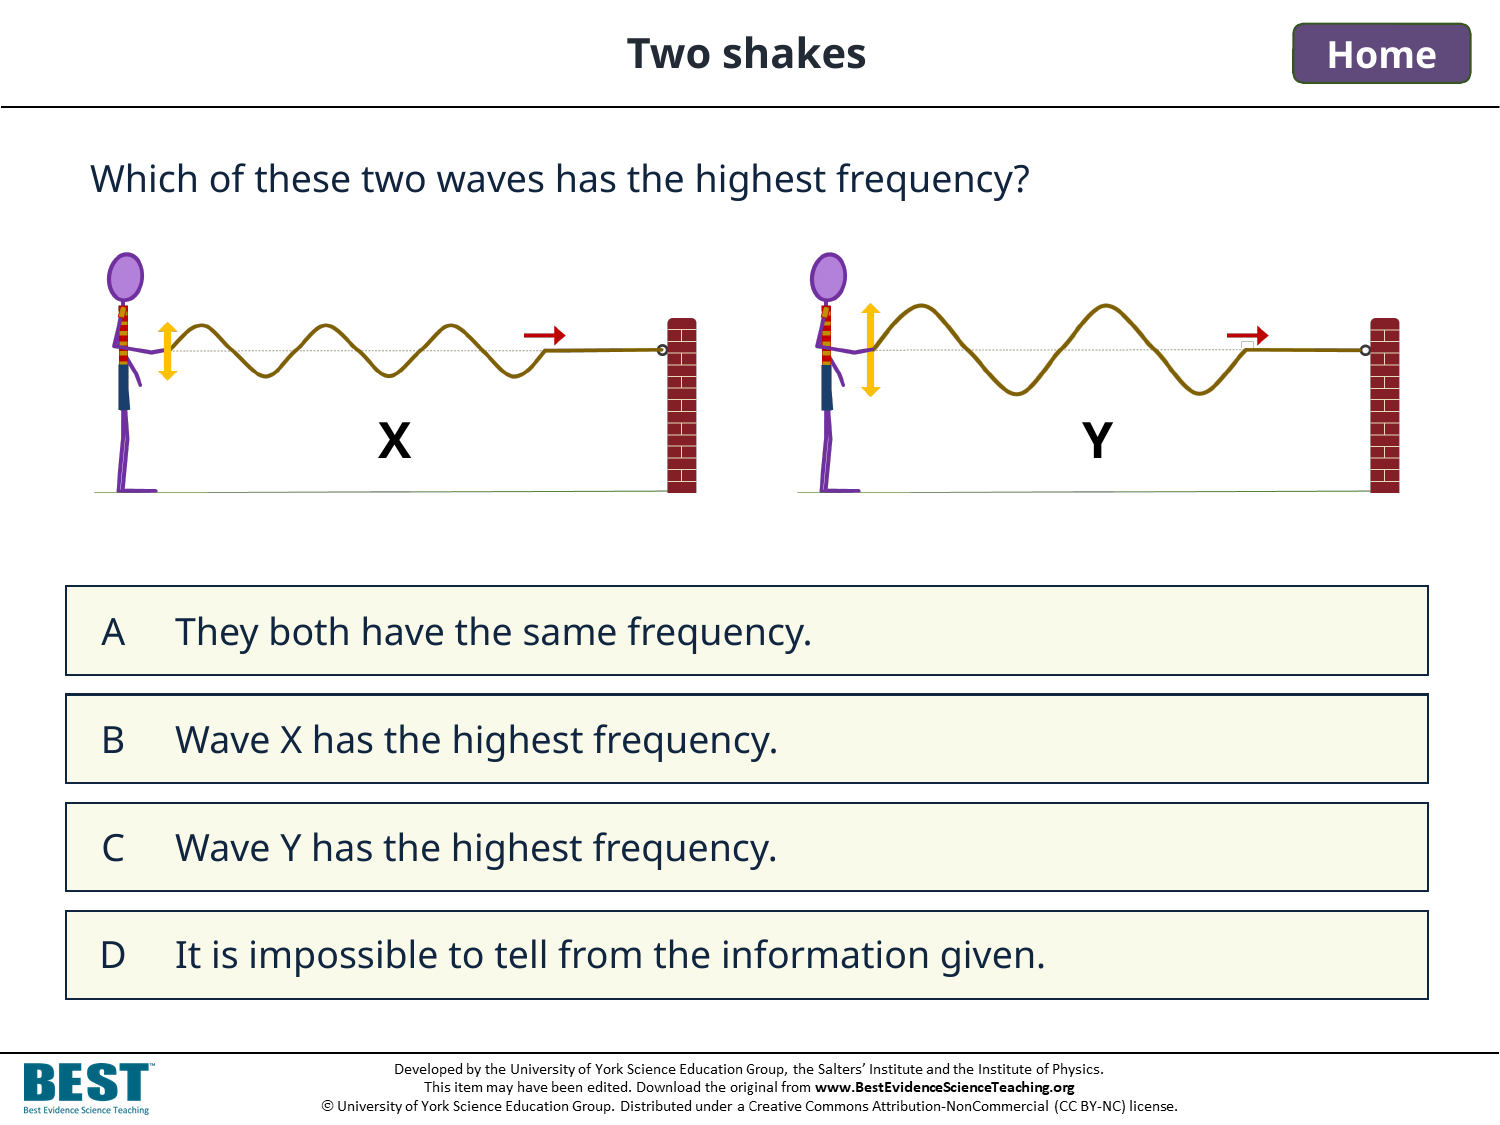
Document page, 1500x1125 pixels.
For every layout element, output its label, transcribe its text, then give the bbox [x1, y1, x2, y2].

picture [0, 106, 1500, 1125]
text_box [94, 252, 1400, 493]
text_box Home [1292, 22, 1472, 84]
text_box Two shakes [23, 4, 1471, 99]
